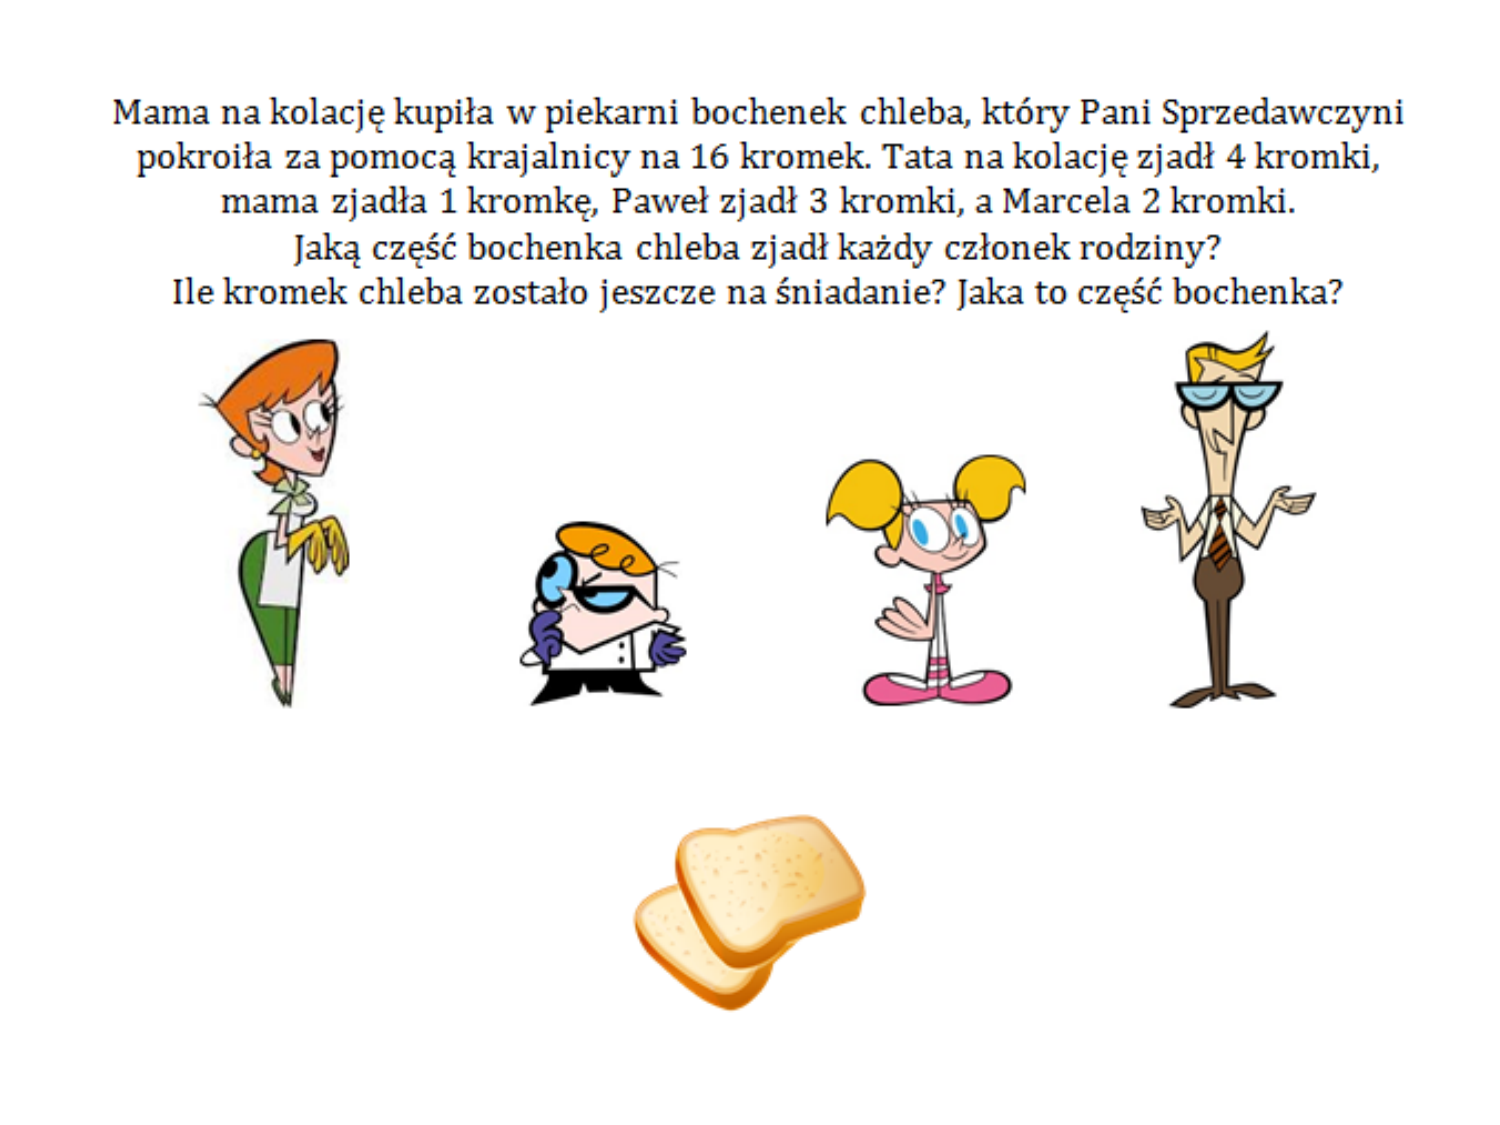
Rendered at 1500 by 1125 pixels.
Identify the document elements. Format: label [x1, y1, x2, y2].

picture [88, 89, 1439, 1024]
